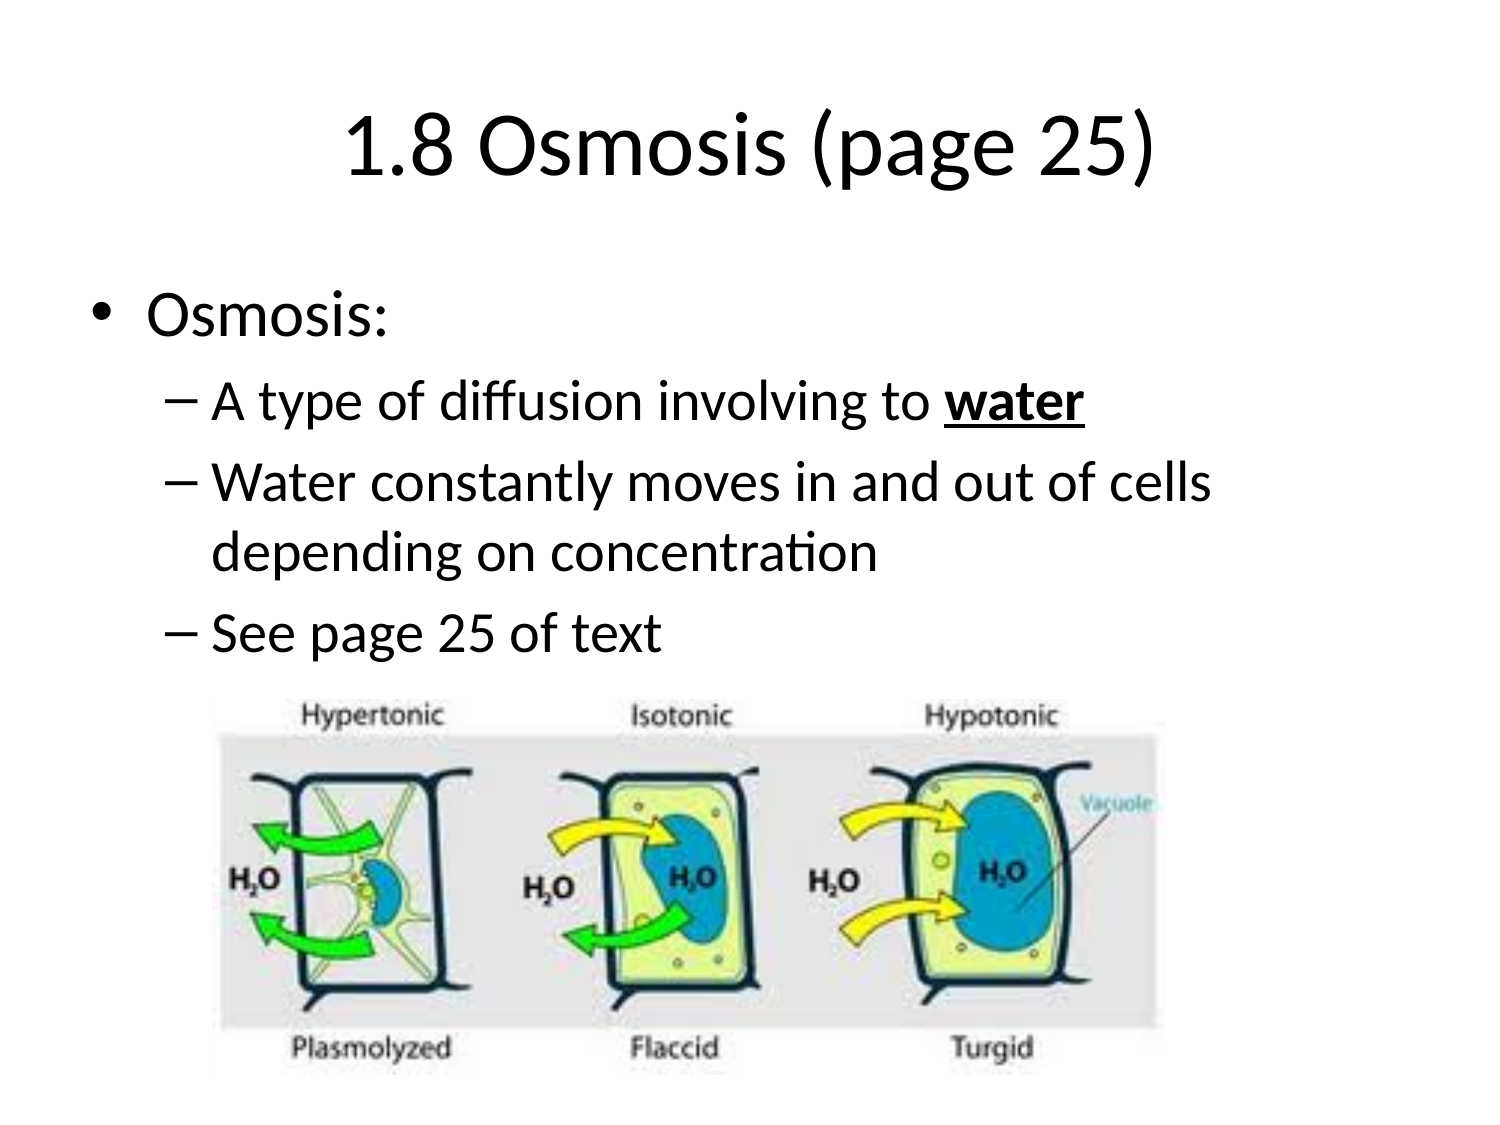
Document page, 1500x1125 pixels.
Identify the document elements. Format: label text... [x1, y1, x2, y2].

title 1.8 Osmosis (page 25) [75, 45, 1425, 233]
picture [212, 699, 1166, 1076]
list Osmosis: A type of diffusion involving to water Water constantly moves in and out of cells depending on concentration See page 25 of text [75, 262, 1425, 1088]
